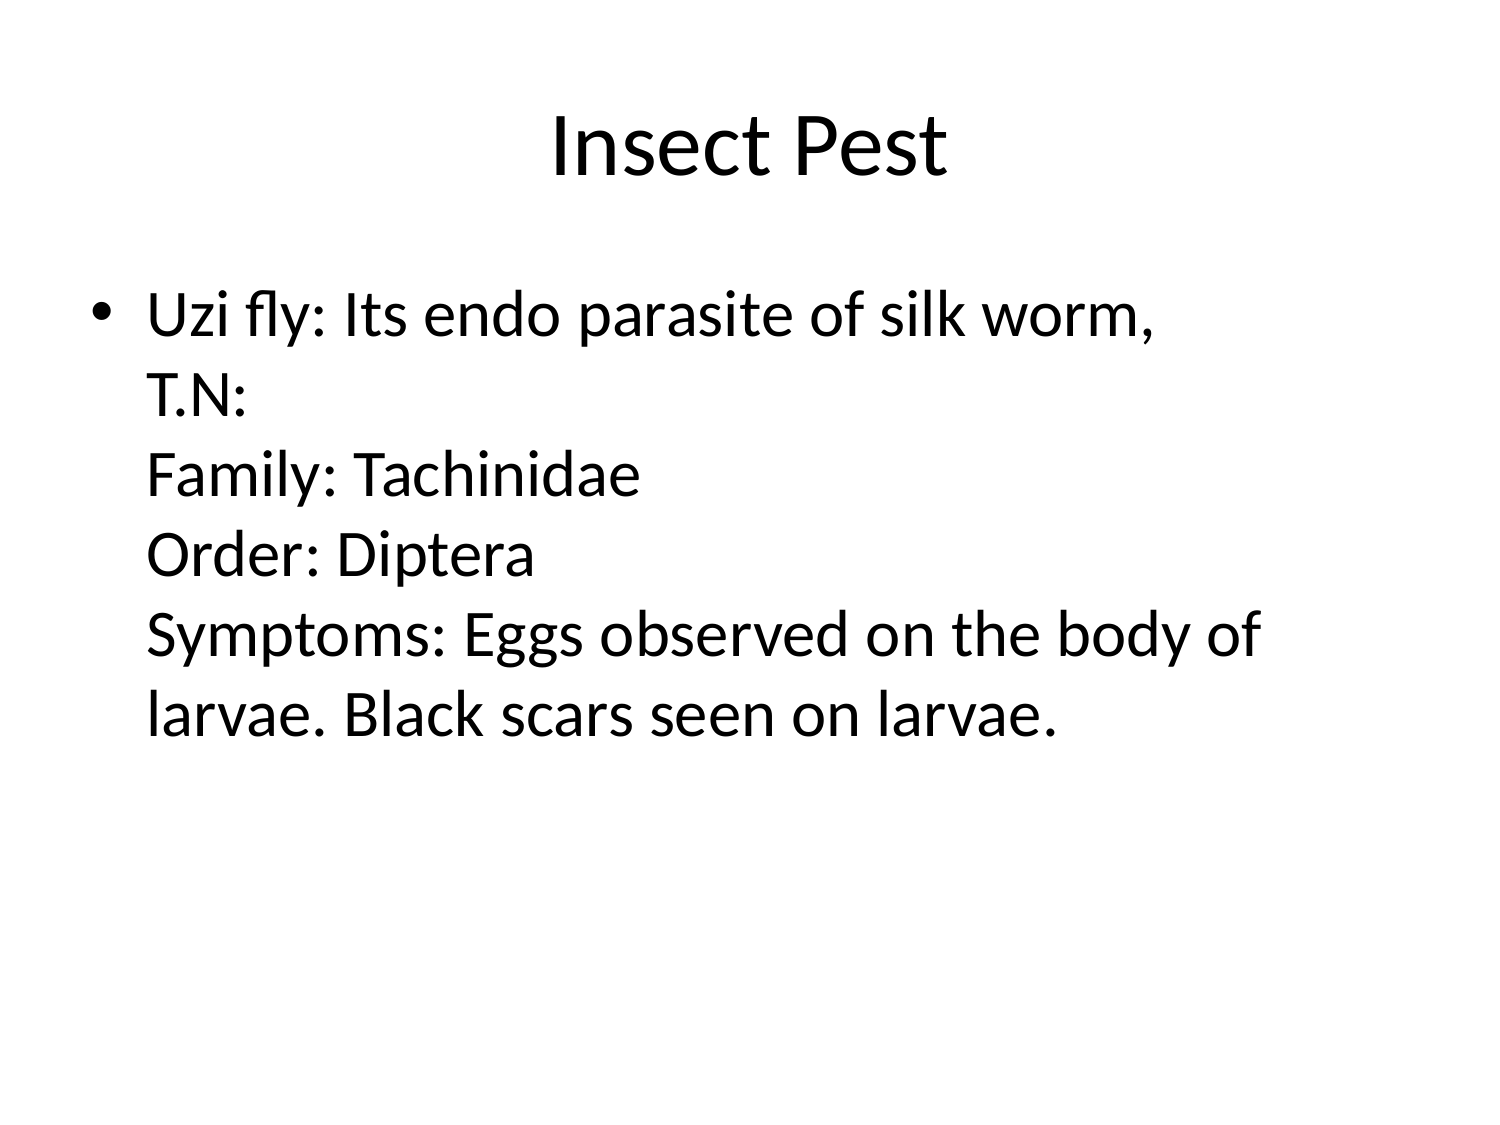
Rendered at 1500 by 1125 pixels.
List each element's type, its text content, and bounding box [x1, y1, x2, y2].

title Insect Pest [75, 45, 1425, 233]
list Uzi fly: Its endo parasite of silk worm, T.N: Family: Tachinidae Order: Diptera Symptoms: Eggs observed on the body of larvae. Black scars seen on larvae. [75, 262, 1425, 1005]
